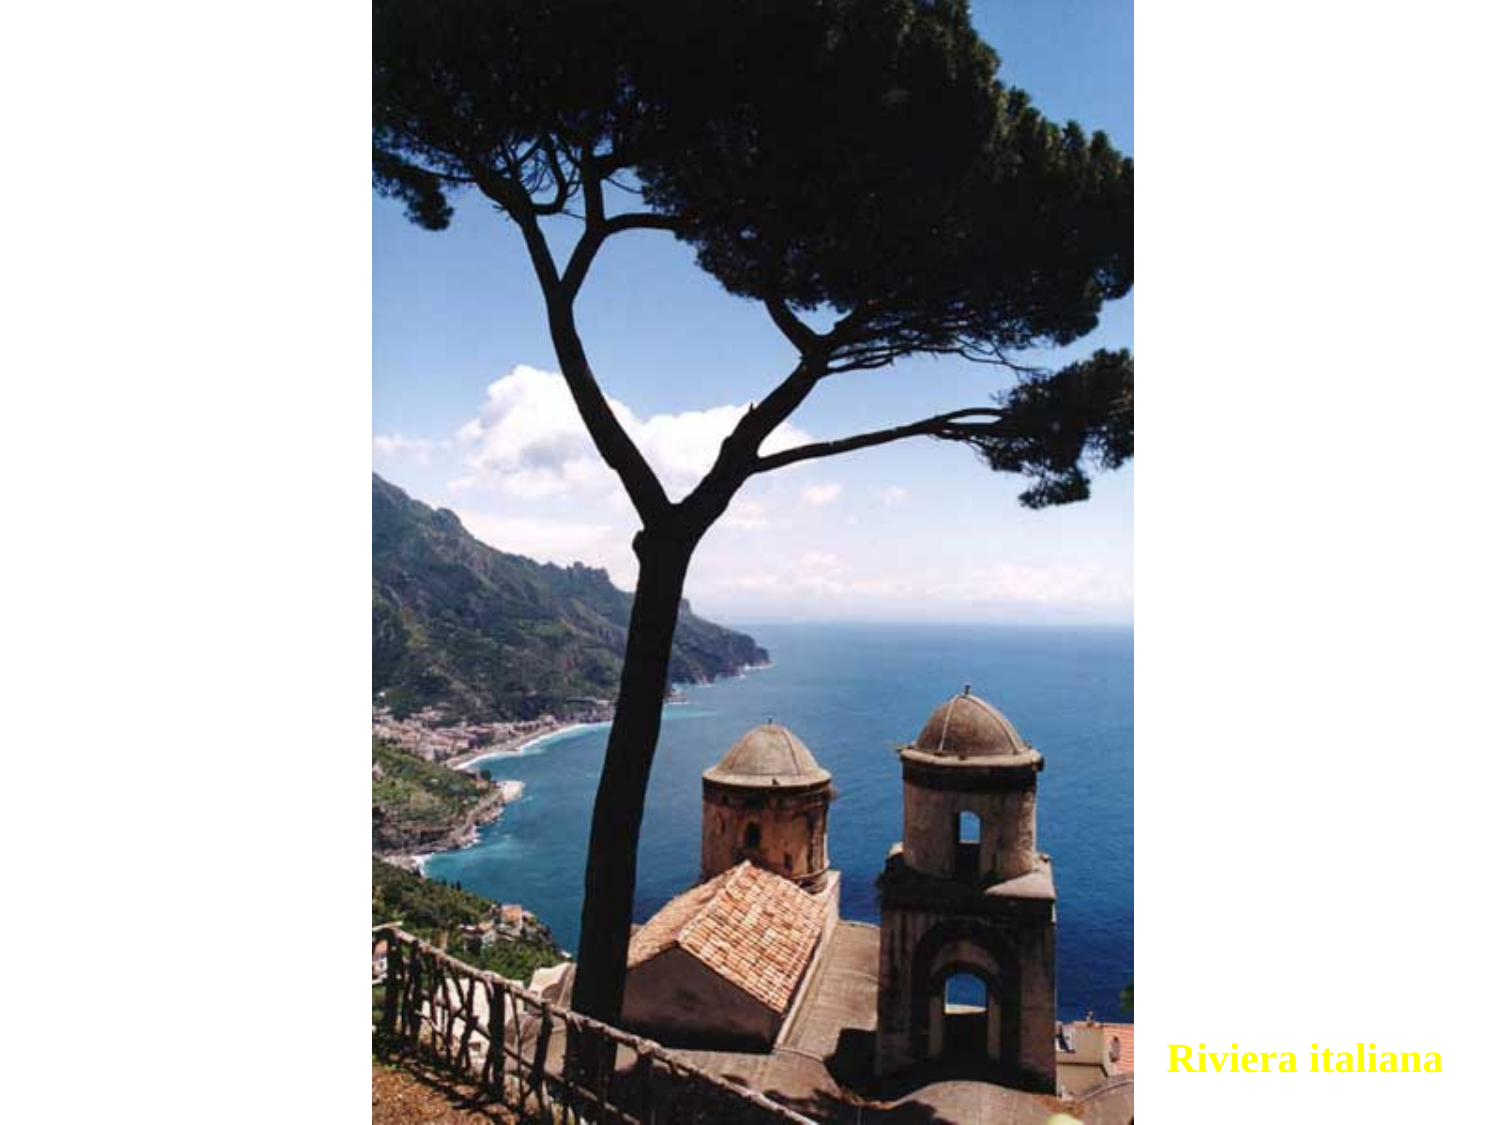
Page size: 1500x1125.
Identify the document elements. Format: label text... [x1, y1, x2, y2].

text_box Riviera italiana [1151, 1023, 1471, 1088]
picture [371, 0, 1134, 1125]
